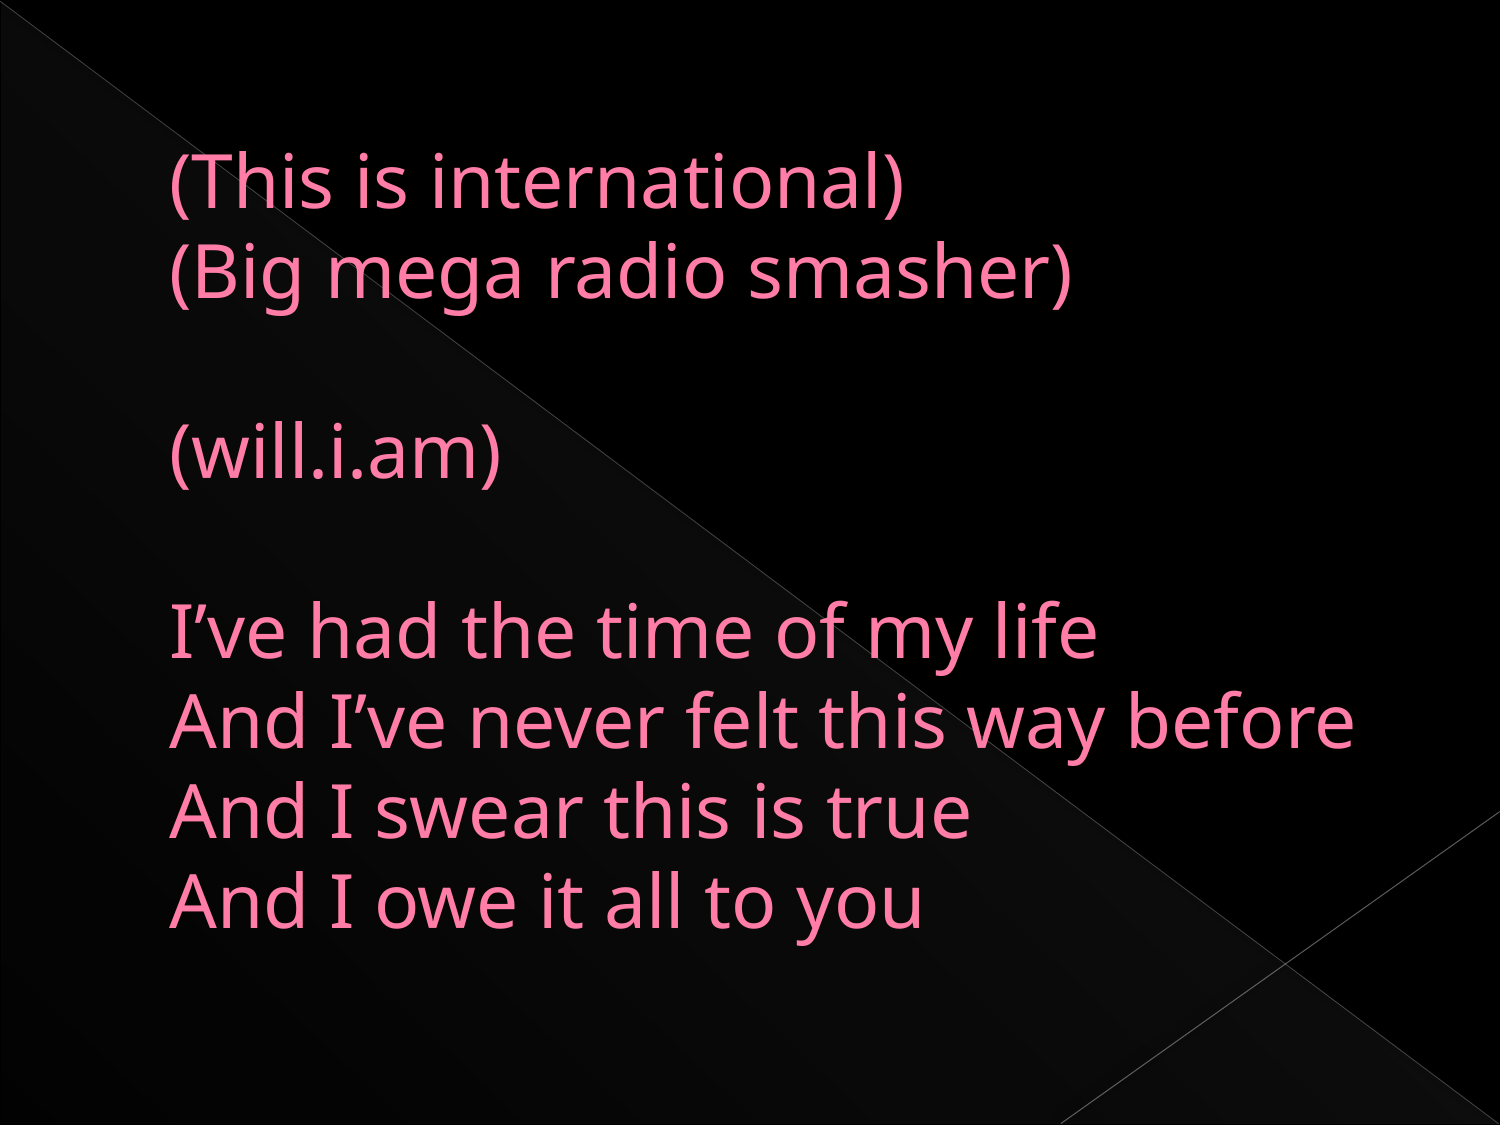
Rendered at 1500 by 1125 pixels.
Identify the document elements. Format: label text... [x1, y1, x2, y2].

title (This is international) (Big mega radio smasher) (will.i.am) I’ve had the time of my life And I’ve never felt this way before And I swear this is true And I owe it all to you [75, 43, 1425, 1083]
